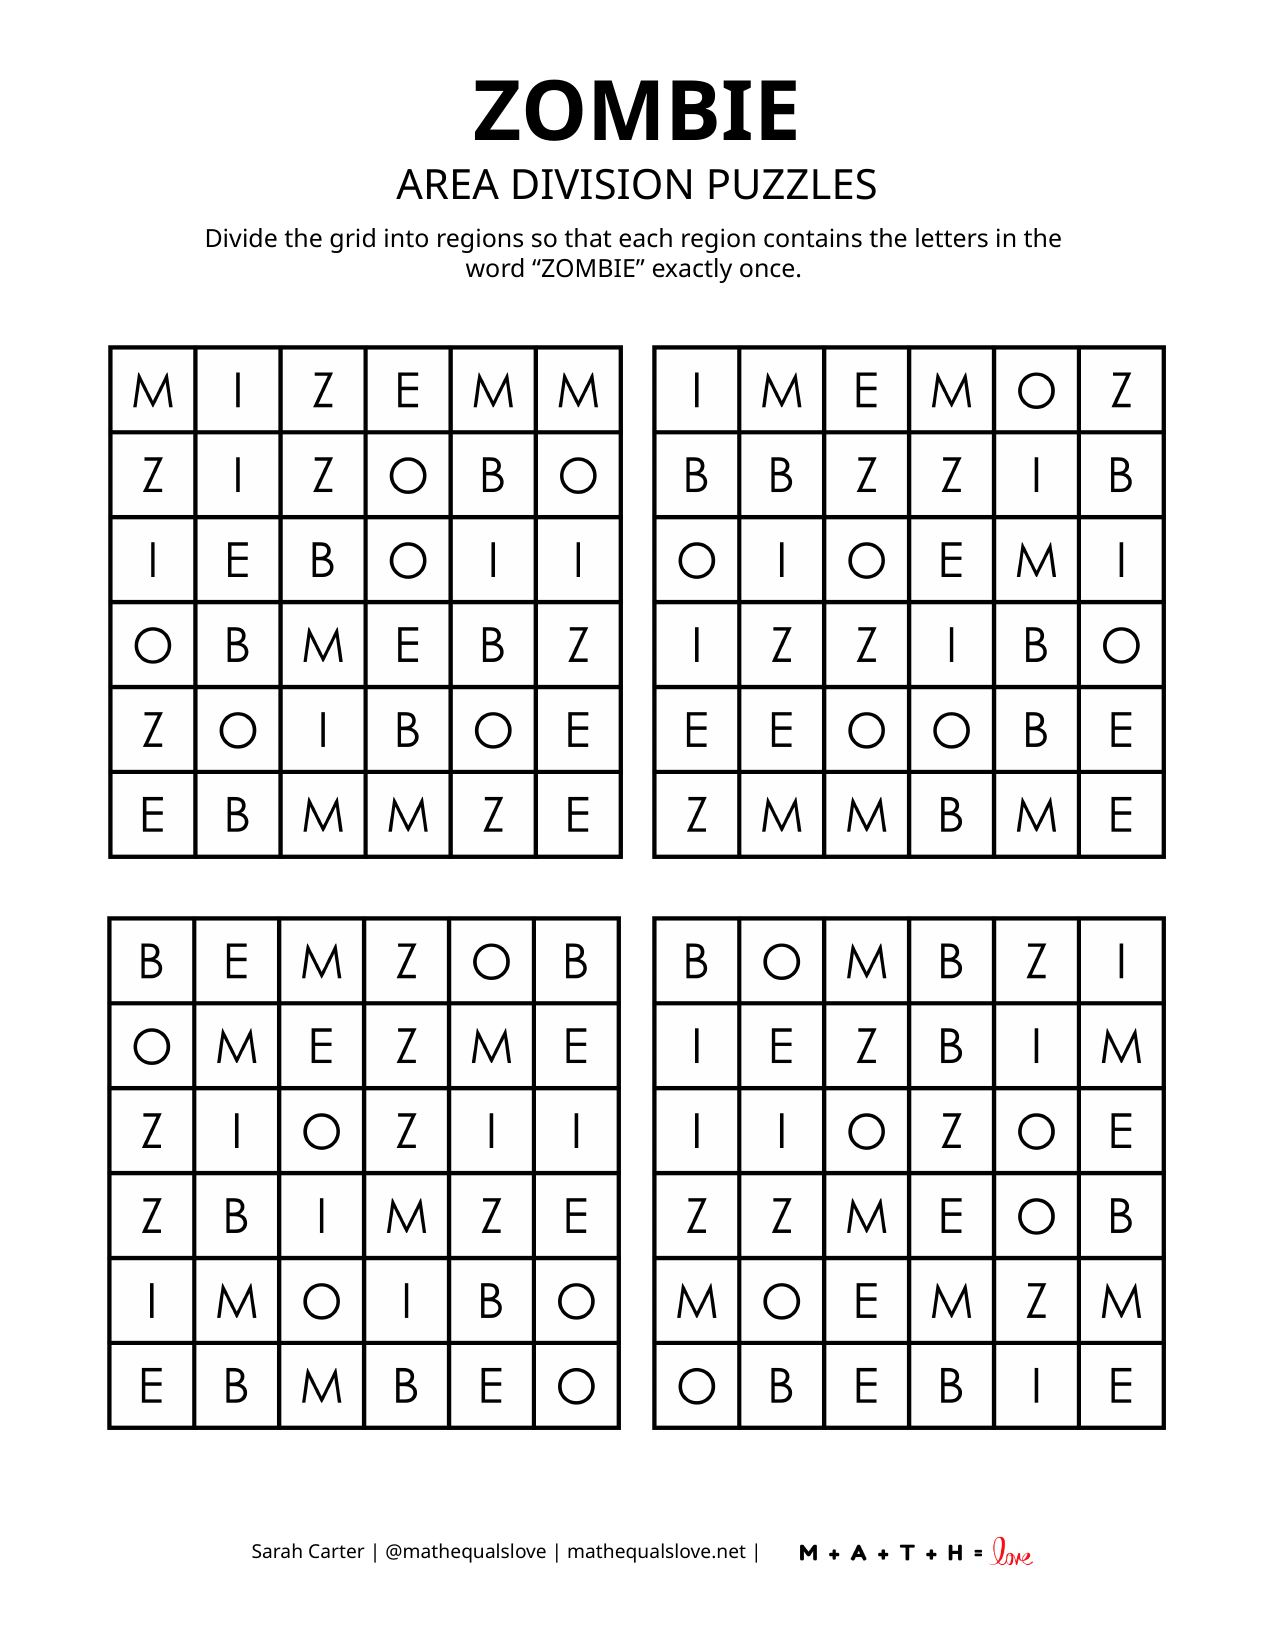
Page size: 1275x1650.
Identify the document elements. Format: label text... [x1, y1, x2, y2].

text_box Divide the grid into regions so that each region contains the letters in the word “ZOMBIE” exactly once. [0, 214, 1275, 290]
picture [649, 913, 1169, 1433]
picture [649, 342, 1169, 862]
text_box ZOMBIE AREA DIVISION PUZZLES [77, 50, 1198, 214]
text_box Sarah Carter | @mathequalslove | mathequalslove.net | [236, 1532, 1071, 1570]
picture [790, 1534, 1039, 1569]
picture [104, 913, 624, 1433]
picture [106, 342, 625, 862]
